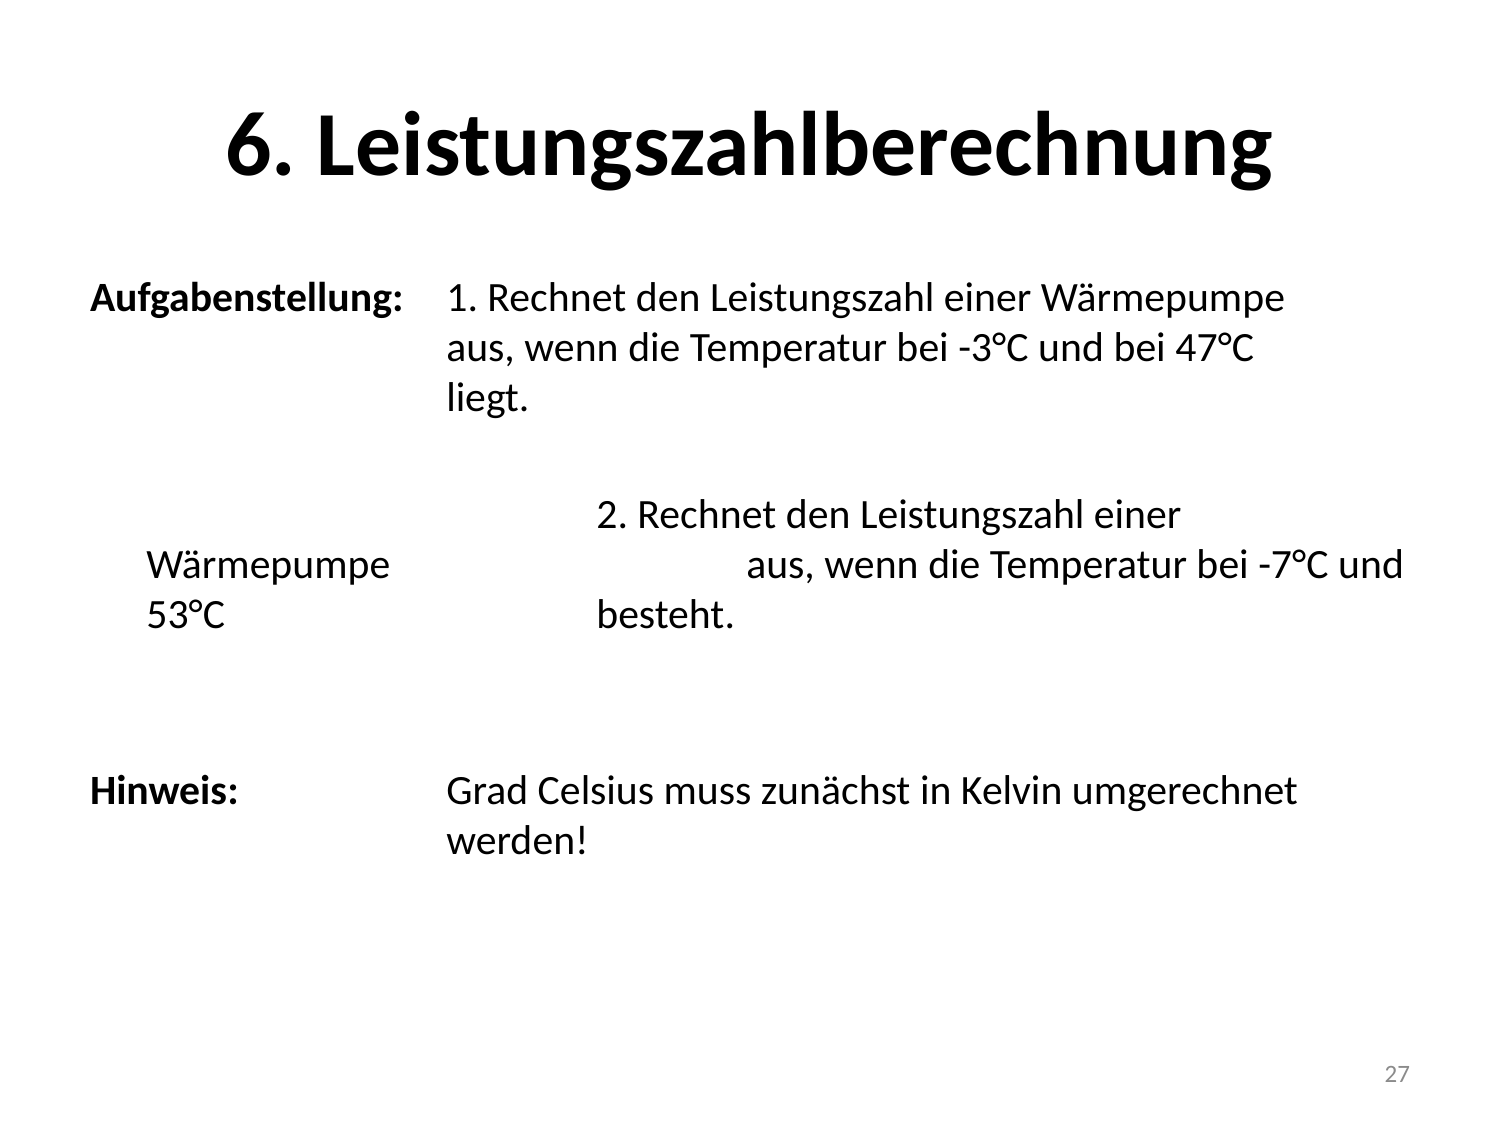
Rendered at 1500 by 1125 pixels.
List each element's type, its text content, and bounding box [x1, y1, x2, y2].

title 6. Leistungszahlberechnung [75, 45, 1425, 233]
slide_number 27 [1074, 1042, 1425, 1103]
list Aufgabenstellung: 1. Rechnet den Leistungszahl einer Wärmepumpe aus, wenn die Temperatur bei -3°C und bei 47°C liegt. 2. Rechnet den Leistungszahl einer Wärmepumpe aus, wenn die Temperatur bei -7°C und 53°C besteht. Hinweis: Grad Celsius muss zunächst in Kelvin umgerechnet werden! [75, 262, 1425, 1125]
